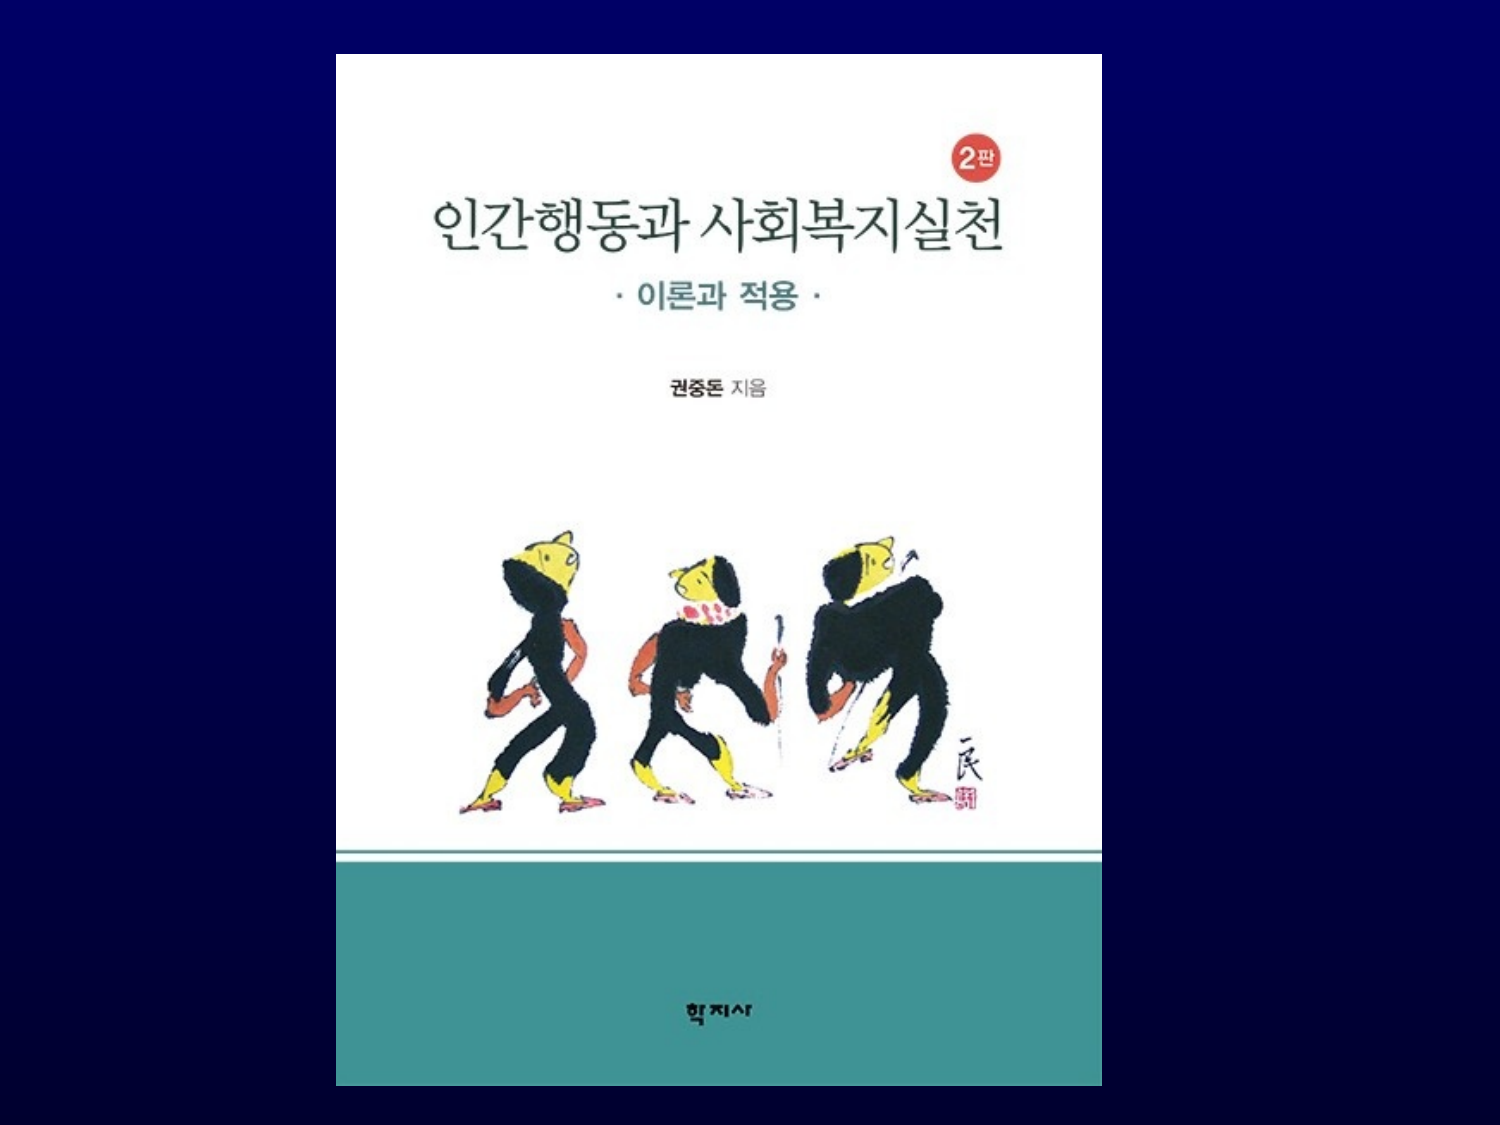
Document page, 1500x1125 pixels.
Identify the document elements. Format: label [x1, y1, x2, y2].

picture [336, 54, 1102, 1087]
